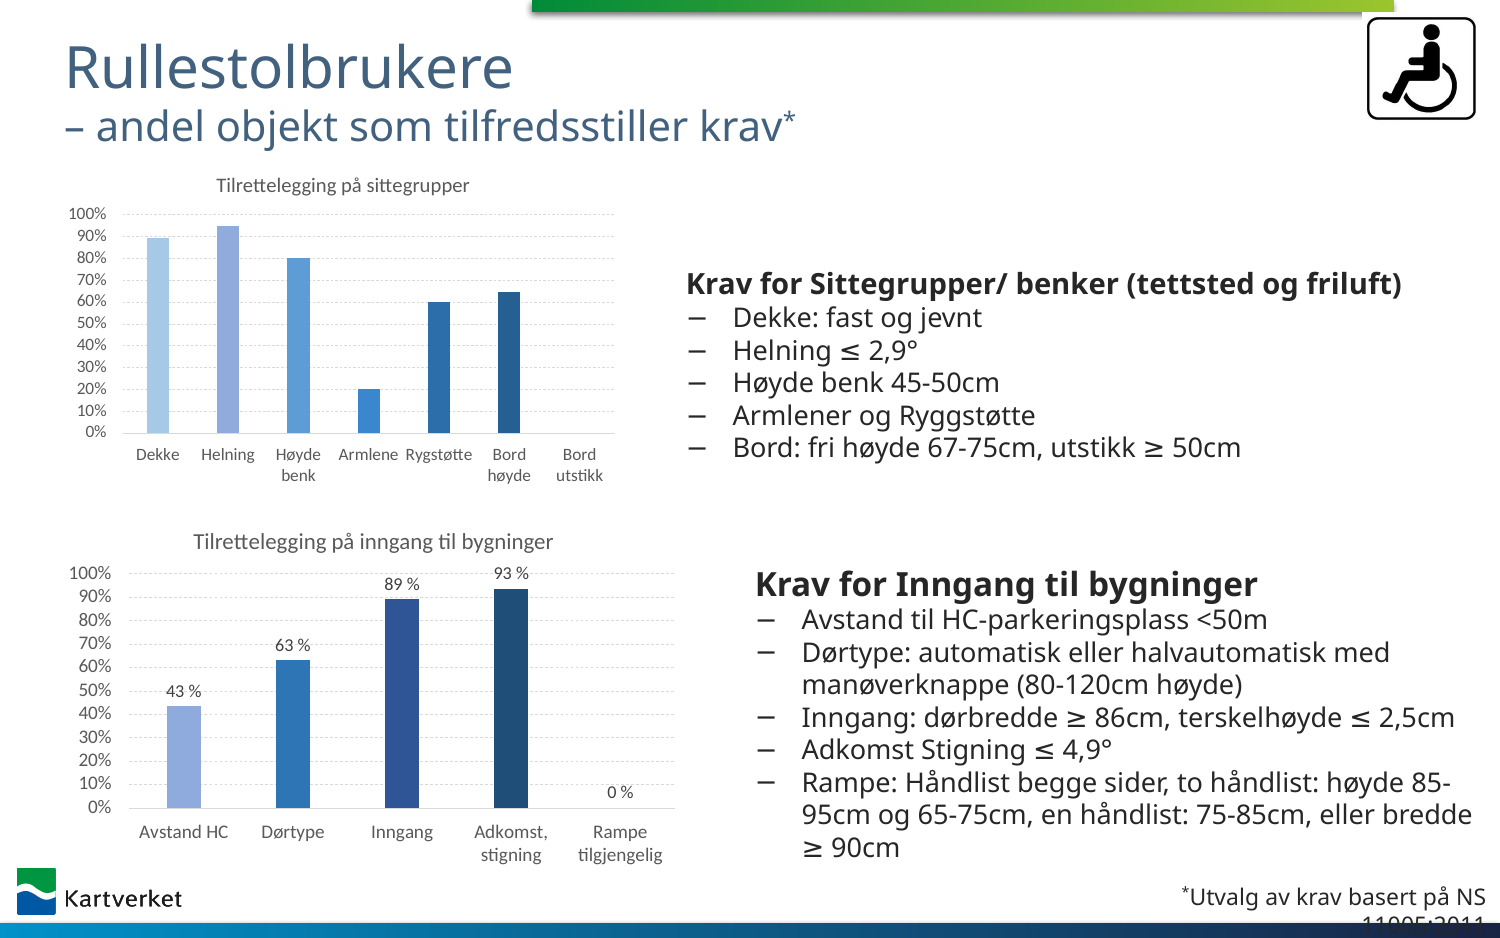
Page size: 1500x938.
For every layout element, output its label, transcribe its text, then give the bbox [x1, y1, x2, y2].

text_box *Utvalg av krav basert på NS 11005:2011 [1068, 873, 1500, 938]
picture [62, 520, 686, 874]
picture [1362, 12, 1481, 126]
text_box Rullestolbrukere – andel objekt som tilfredsstiller krav* [49, 25, 1431, 158]
text_box Krav for Inngang til bygninger Avstand til HC-parkeringsplass <50m Dørtype: automatisk eller halvautomatisk med manøverknappe (80-120cm høyde) Inngang: dørbredde ≥ 86cm, terskelhøyde ≤ 2,5cm Adkomst Stigning ≤ 4,9° Rampe: Håndlist begge sider, to håndlist: høyde 85-95cm og 65-75cm, en håndlist: 75-85cm, eller bredde ≥ 90cm [740, 555, 1491, 870]
text_box Krav for Sittegrupper/ benker (tettsted og friluft) Dekke: fast og jevnt Helning ≤ 2,9° Høyde benk 45-50cm Armlener og Ryggstøtte Bord: fri høyde 67-75cm, utstikk ≥ 50cm [670, 258, 1418, 471]
picture [62, 166, 625, 492]
